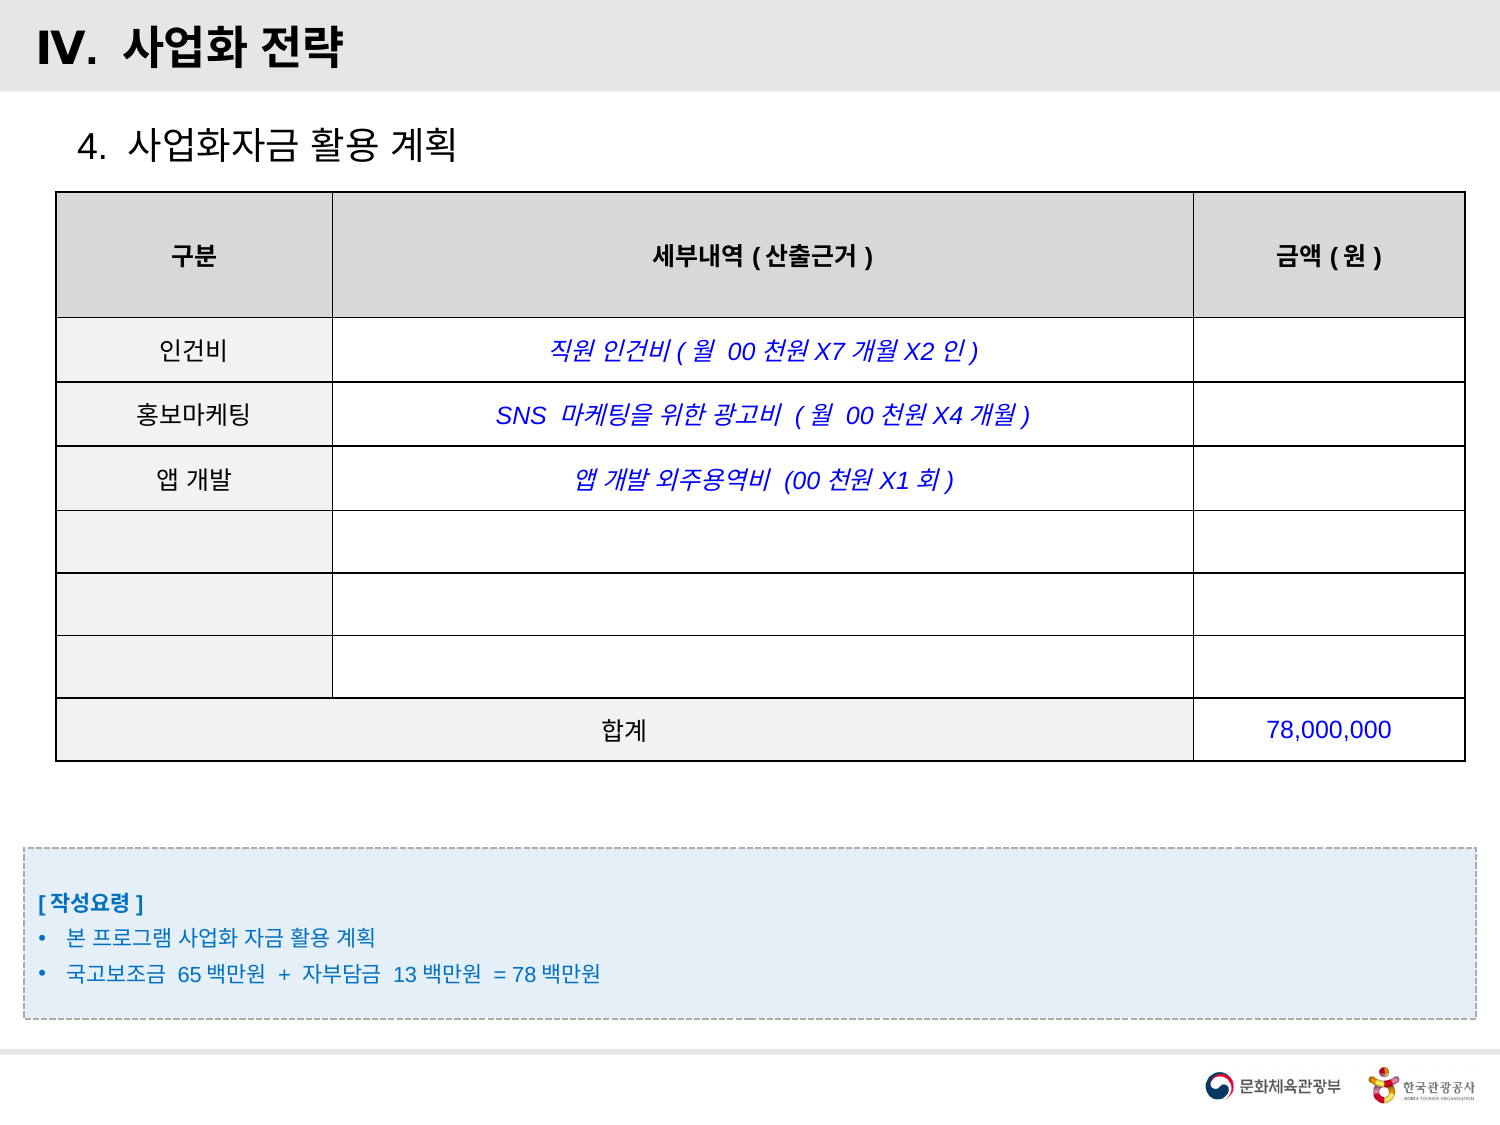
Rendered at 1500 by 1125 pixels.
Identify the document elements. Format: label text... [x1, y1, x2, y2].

table_cell [1194, 511, 1464, 572]
picture [1200, 1064, 1486, 1109]
table_cell [333, 511, 1193, 572]
table_cell [57, 636, 332, 697]
table_cell 홍보마케팅 [57, 383, 332, 445]
text_box 4. 사업화자금 활용 계획 [61, 108, 1500, 181]
table_header 금액(원) [1194, 193, 1464, 317]
table_cell 직원 인건비(월 00천원X7개월X2인) [333, 318, 1193, 381]
table_header 구분 [57, 193, 332, 317]
table_cell [1194, 318, 1464, 381]
table_cell 앱 개발 [57, 447, 332, 510]
table_header 세부내역(산출근거) [333, 193, 1193, 317]
table_cell SNS 마케팅을 위한 광고비 (월 00천원X4개월) [333, 383, 1193, 445]
table_cell 인건비 [57, 318, 332, 381]
table_cell [57, 574, 332, 635]
table_cell [1194, 383, 1464, 445]
table_cell [333, 636, 1193, 697]
table_cell [57, 511, 332, 572]
table_cell [333, 574, 1193, 635]
table_cell [1194, 636, 1464, 697]
table_cell [1194, 447, 1464, 510]
text_box Ⅳ. 사업화 전략 [0, 0, 1500, 93]
table_cell 78,000,000 [1194, 699, 1464, 760]
text_box [작성요령] 본 프로그램 사업화 자금 활용 계획 국고보조금 65백만원 + 자부담금 13백만원 = 78백만원 [23, 847, 1477, 1020]
table_cell 합계 [57, 699, 1193, 760]
table_cell 앱 개발 외주용역비 (00천원X1회) [333, 447, 1193, 510]
table_cell [1194, 574, 1464, 635]
